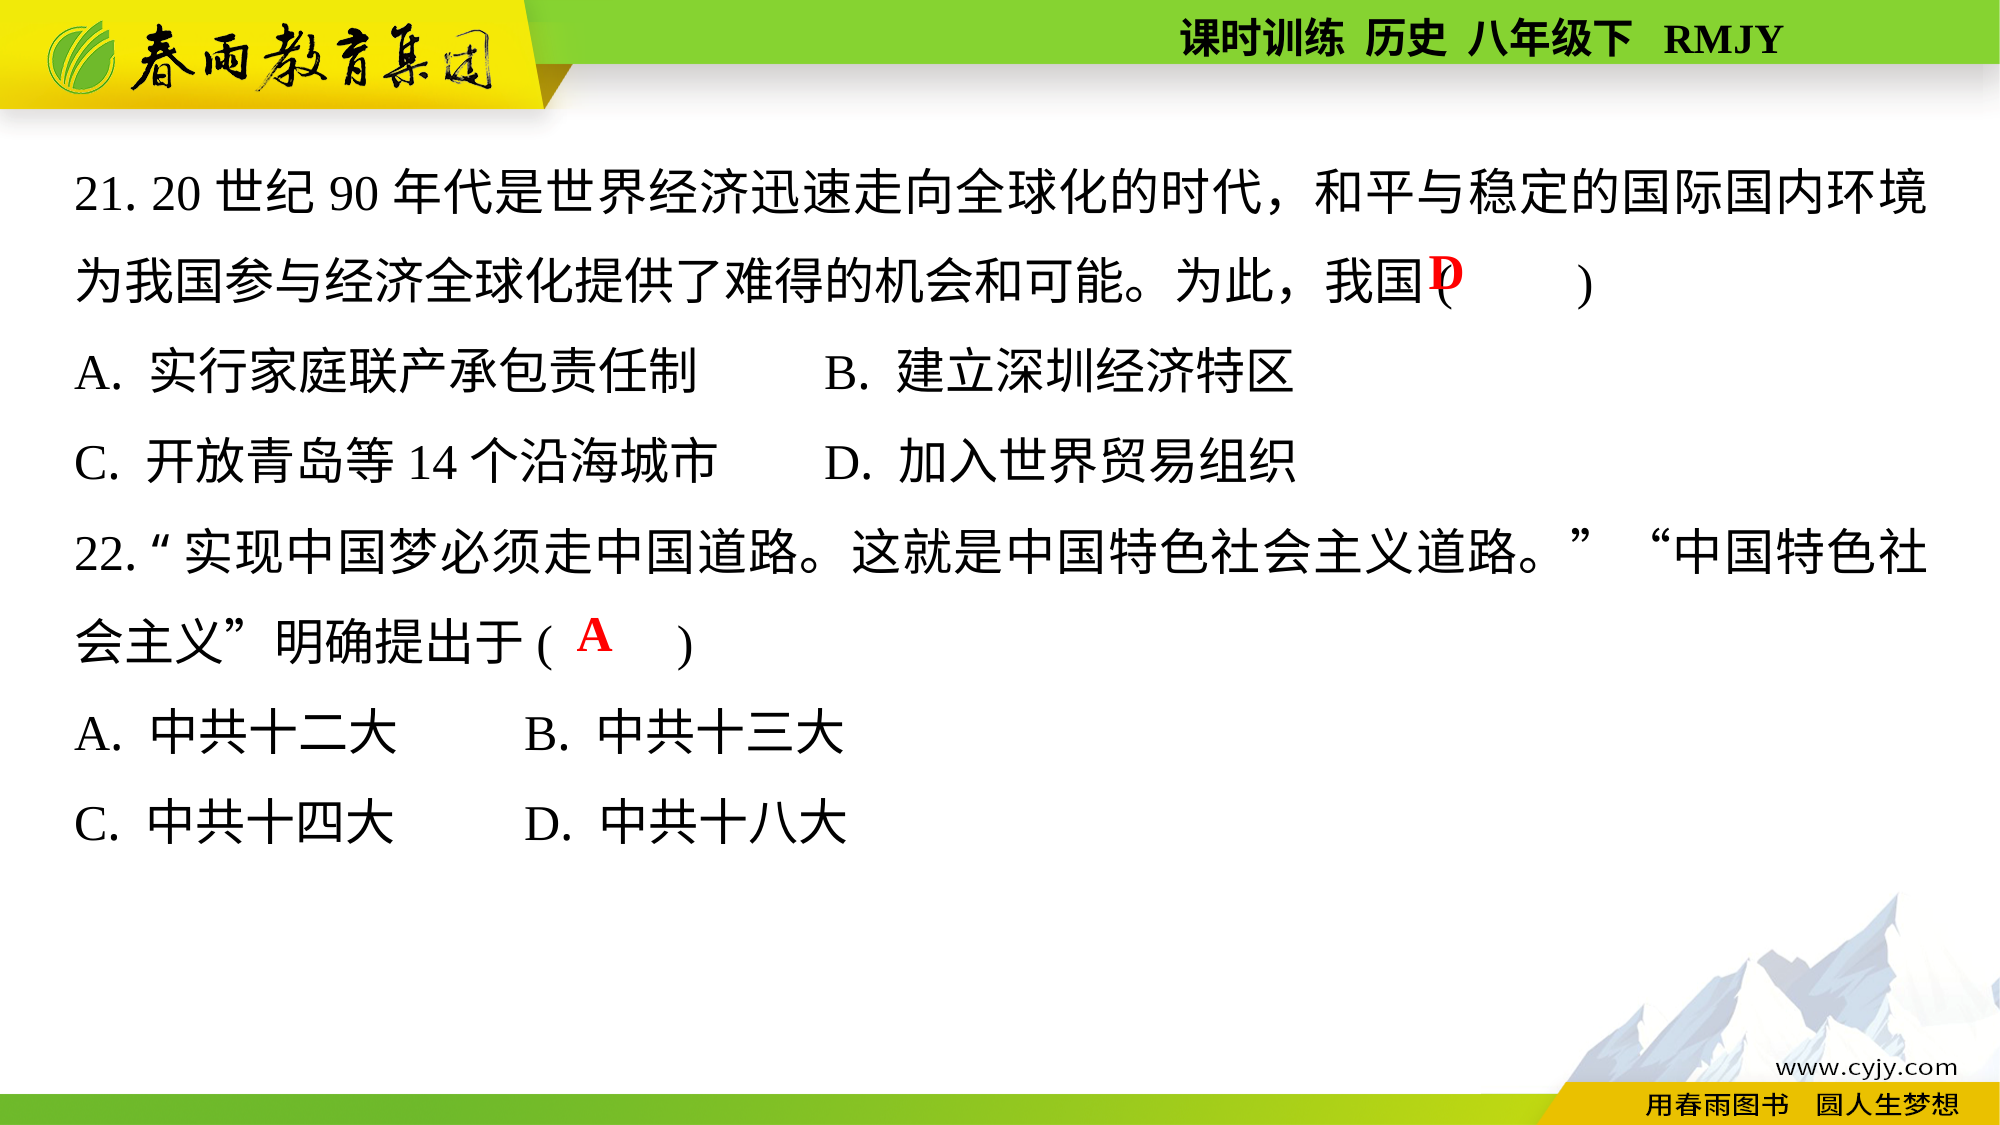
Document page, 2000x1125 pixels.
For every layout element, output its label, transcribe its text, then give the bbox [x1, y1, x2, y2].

picture [0, 0, 2000, 1125]
list 21. 20世纪90年代是世界经济迅速走向全球化的时代，和平与稳定的国际国内环境为我国参与经济全球化提供了难得的机会和可能。为此，我国( ) A. 实行家庭联产承包责任制 B. 建立深圳经济特区 C. 开放青岛等14个沿海城市 D. 加入世界贸易组织 22. “实现中国梦必须走中国道路。这就是中国特色社会主义道路。”“中国特色社会主义”明确提出于( ) A. 中共十二大 B. 中共十三大 C. 中共十四大 D. 中共十八大 [59, 122, 1944, 865]
text_box D [1413, 231, 1480, 307]
text_box A [561, 593, 628, 669]
